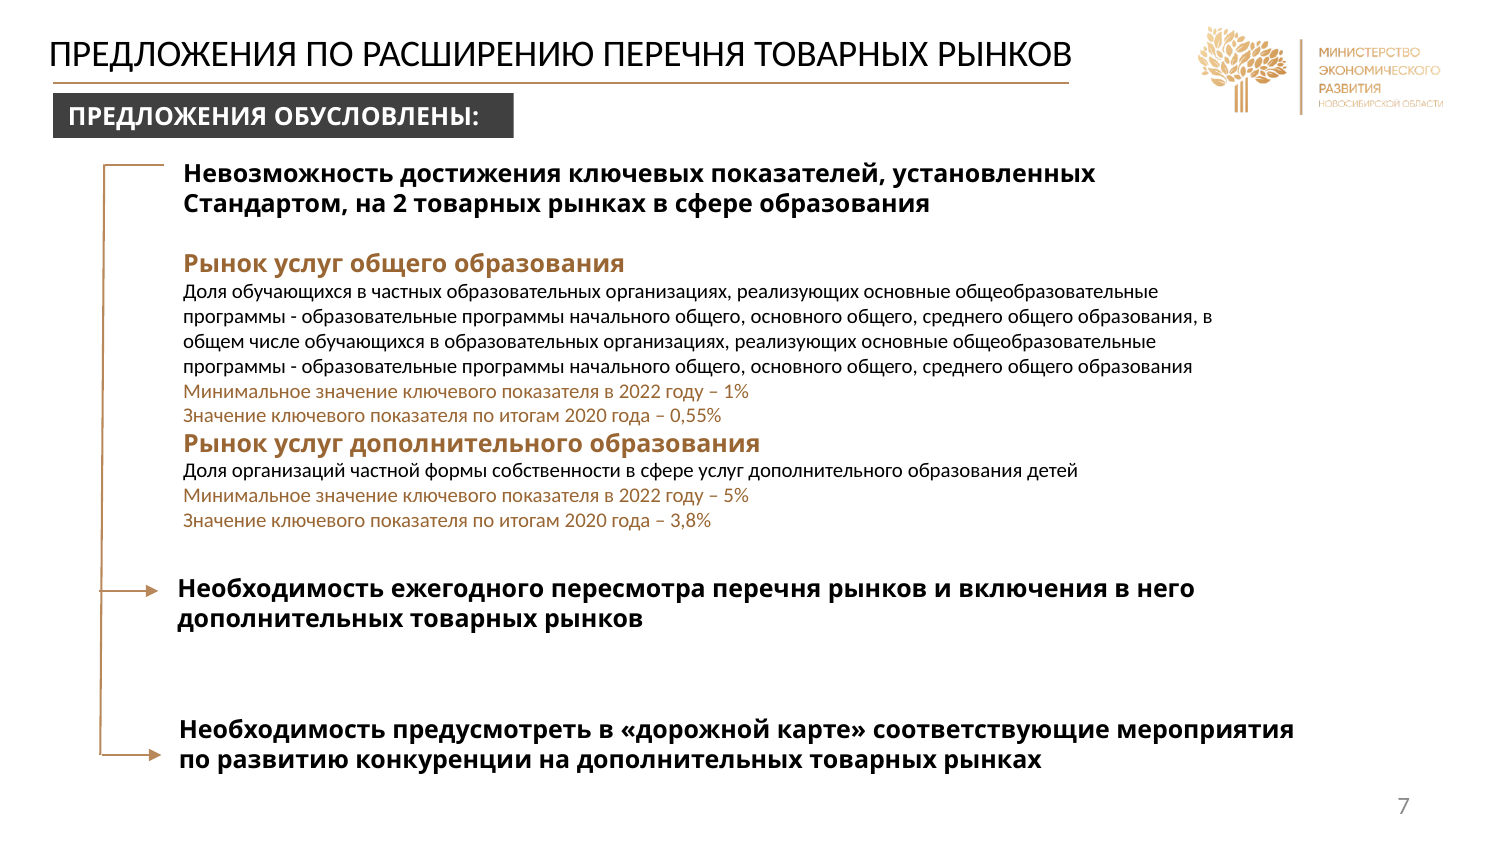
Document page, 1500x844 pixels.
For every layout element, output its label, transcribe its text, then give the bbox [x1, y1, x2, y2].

picture [1198, 26, 1444, 116]
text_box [100, 164, 105, 590]
slide_number 7 [1074, 782, 1425, 827]
text_box Необходимость предусмотреть в «дорожной карте» соответствующие мероприятия по развитию конкуренции на дополнительных товарных рынках [163, 706, 1341, 781]
text_box Необходимость ежегодного пересмотра перечня рынков и включения в него дополнительных товарных рынков [162, 565, 1340, 640]
text_box ПРЕДЛОЖЕНИЯ ОБУСЛОВЛЕНЫ: [53, 93, 514, 138]
text_box Невозможность достижения ключевых показателей, установленных Стандартом, на 2 товарных рынках в сфере образования Рынок услуг общего образования Доля обучающихся в частных образовательных организациях, реализующих основные общеобразовательные программы - образовательные программы начального общего, основного общего, среднего общего образования, в общем числе обучающихся в образовательных организациях, реализующих основные общеобразовательные программы - образовательные программы начального общего, основного общего, среднего общего образования Минимальное значение ключевого показателя в 2022 году – 1% Значение ключевого показателя по итогам 2020 года – 0,55% Рынок услуг дополнительного образования Доля организаций частной формы собственности в сфере услуг дополнительного образования детей Минимальное значение ключевого показателя в 2022 году – 5% Значение ключевого показателя по итогам 2020 года – 3,8% [168, 150, 1232, 565]
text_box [100, 599, 105, 756]
text_box ПРЕДЛОЖЕНИЯ ПО РАСШИРЕНИЮ ПЕРЕЧНЯ ТОВАРНЫХ РЫНКОВ [0, 22, 1152, 82]
